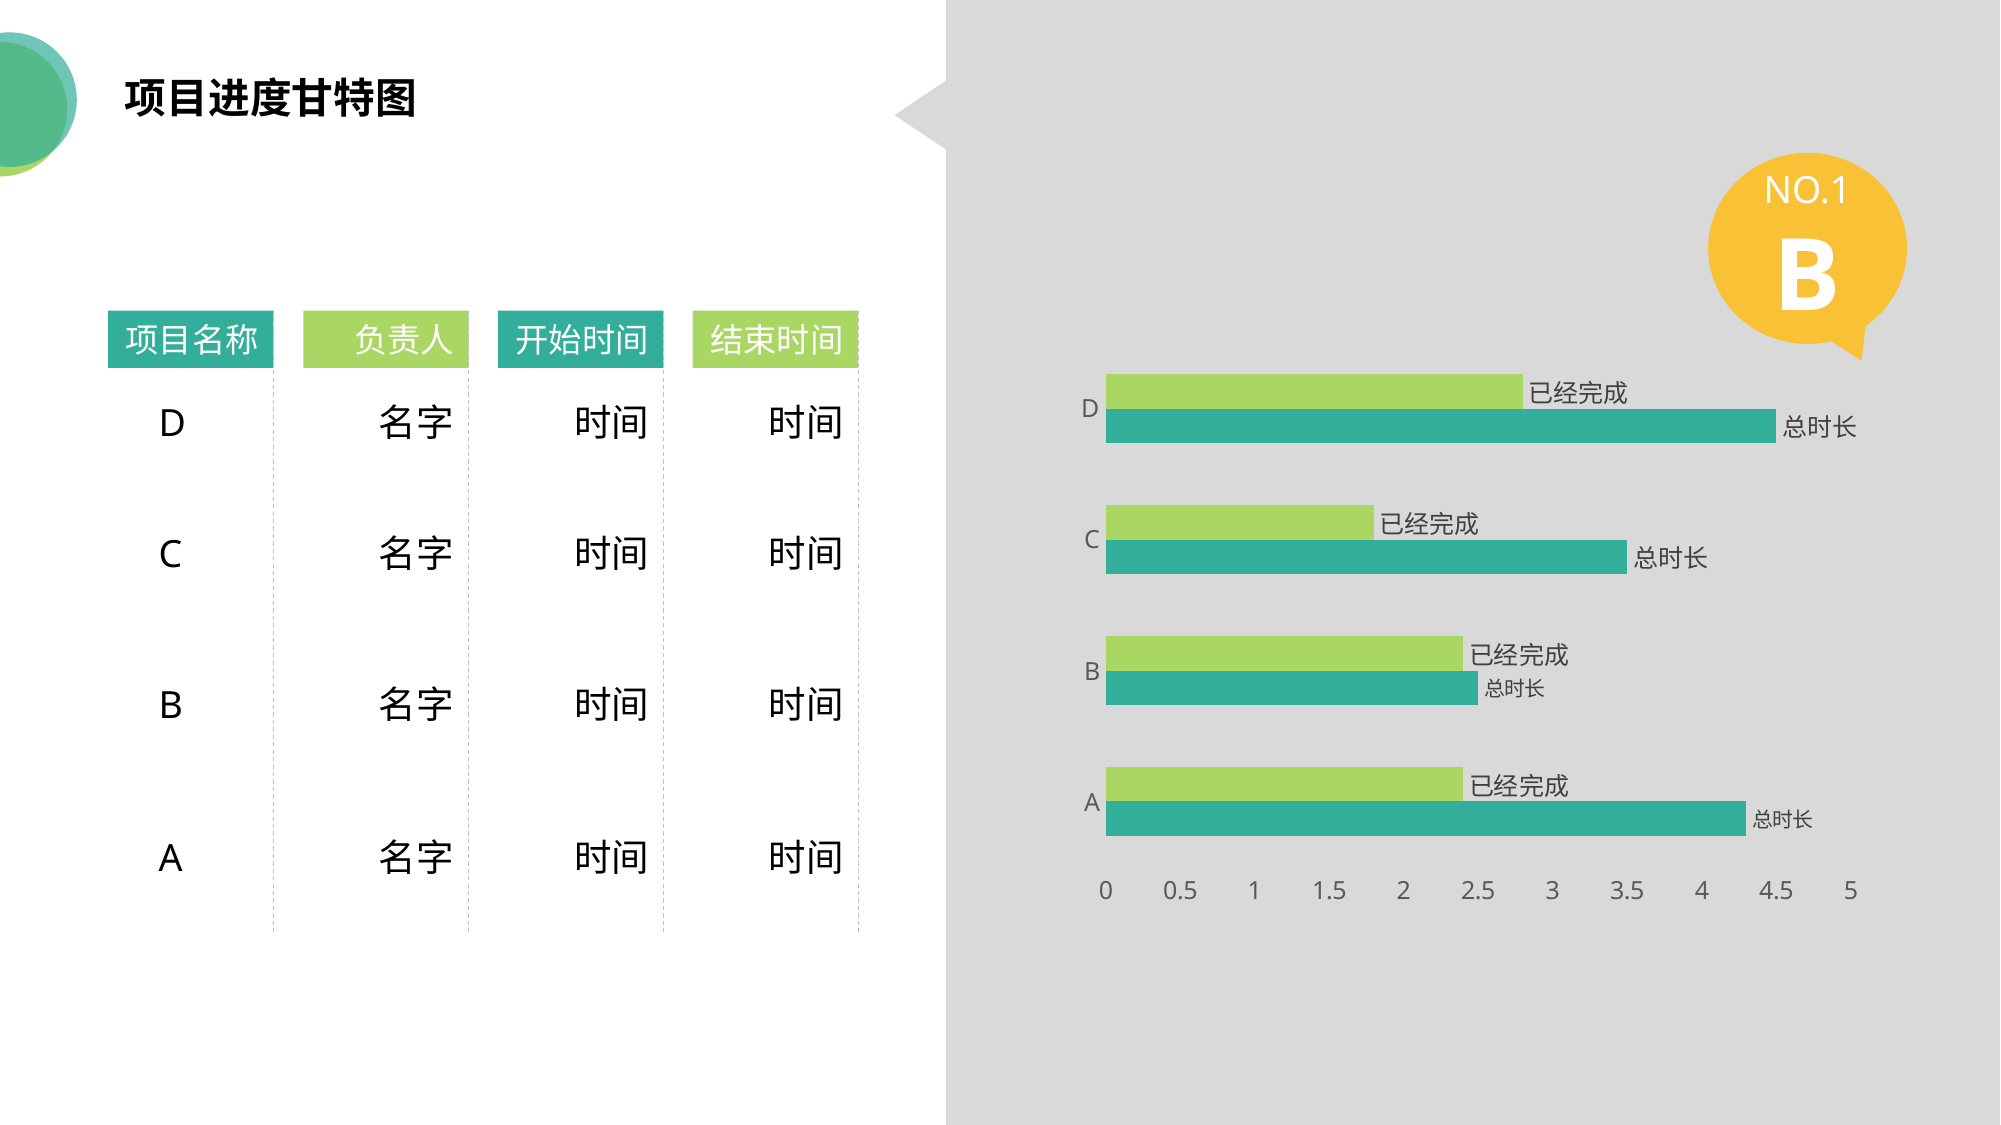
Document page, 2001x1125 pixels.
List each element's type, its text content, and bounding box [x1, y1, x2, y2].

text_box 名字 [342, 673, 468, 734]
list 项目进度甘特图 [109, 55, 843, 144]
text_box 名字 [342, 391, 468, 452]
text_box 负责人 [302, 310, 468, 369]
text_box 结束时间 [692, 310, 857, 369]
text_box D [143, 391, 270, 452]
text_box 时间 [732, 522, 857, 583]
text_box B [143, 673, 270, 734]
text_box NO.1 B [1707, 151, 1909, 331]
text_box 项目名称 [107, 310, 273, 369]
text_box 时间 [732, 391, 857, 452]
text_box C [143, 522, 270, 583]
text_box 时间 [538, 826, 663, 887]
text_box 时间 [538, 673, 663, 734]
text_box 时间 [732, 826, 857, 887]
text_box 时间 [538, 391, 663, 452]
text_box 开始时间 [497, 310, 663, 369]
text_box 名字 [342, 522, 468, 583]
chart [1064, 331, 1875, 920]
text_box 时间 [732, 673, 857, 734]
text_box 名字 [342, 826, 468, 887]
text_box 时间 [538, 522, 663, 583]
text_box A [143, 826, 270, 887]
